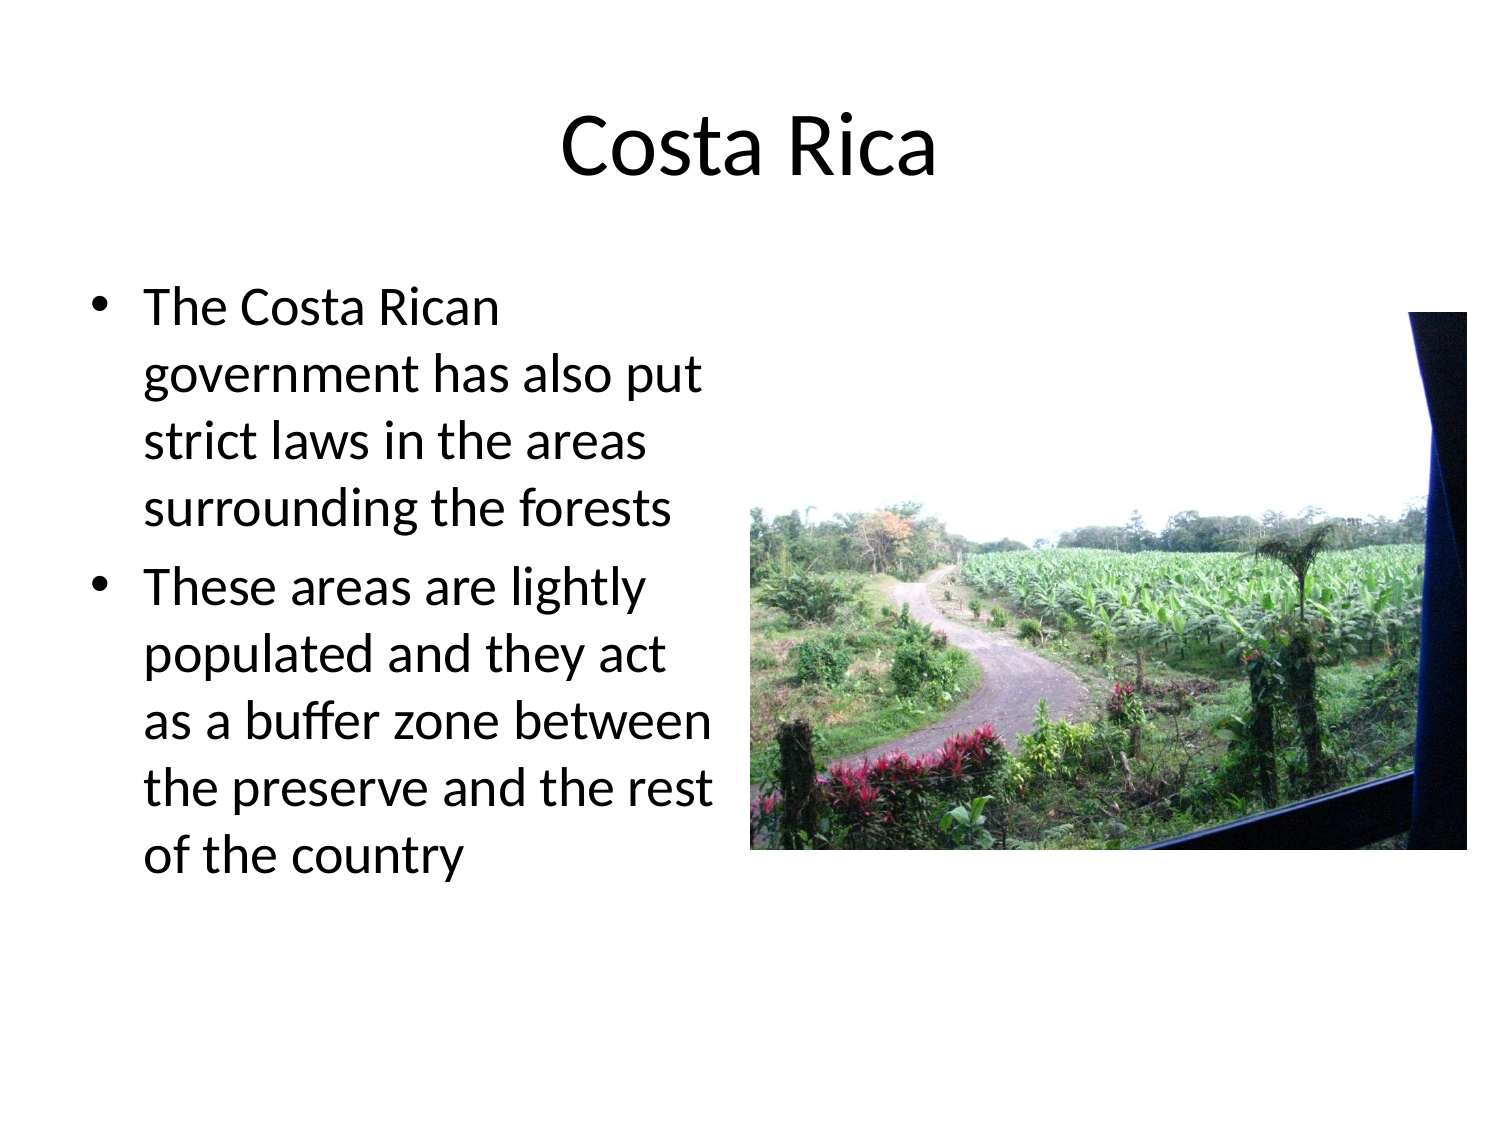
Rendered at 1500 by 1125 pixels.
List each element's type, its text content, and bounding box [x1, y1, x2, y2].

title Costa Rica [75, 45, 1425, 233]
picture [749, 312, 1467, 851]
list The Costa Rican government has also put strict laws in the areas surrounding the forests These areas are lightly populated and they act as a buffer zone between the preserve and the rest of the country [75, 262, 738, 1005]
